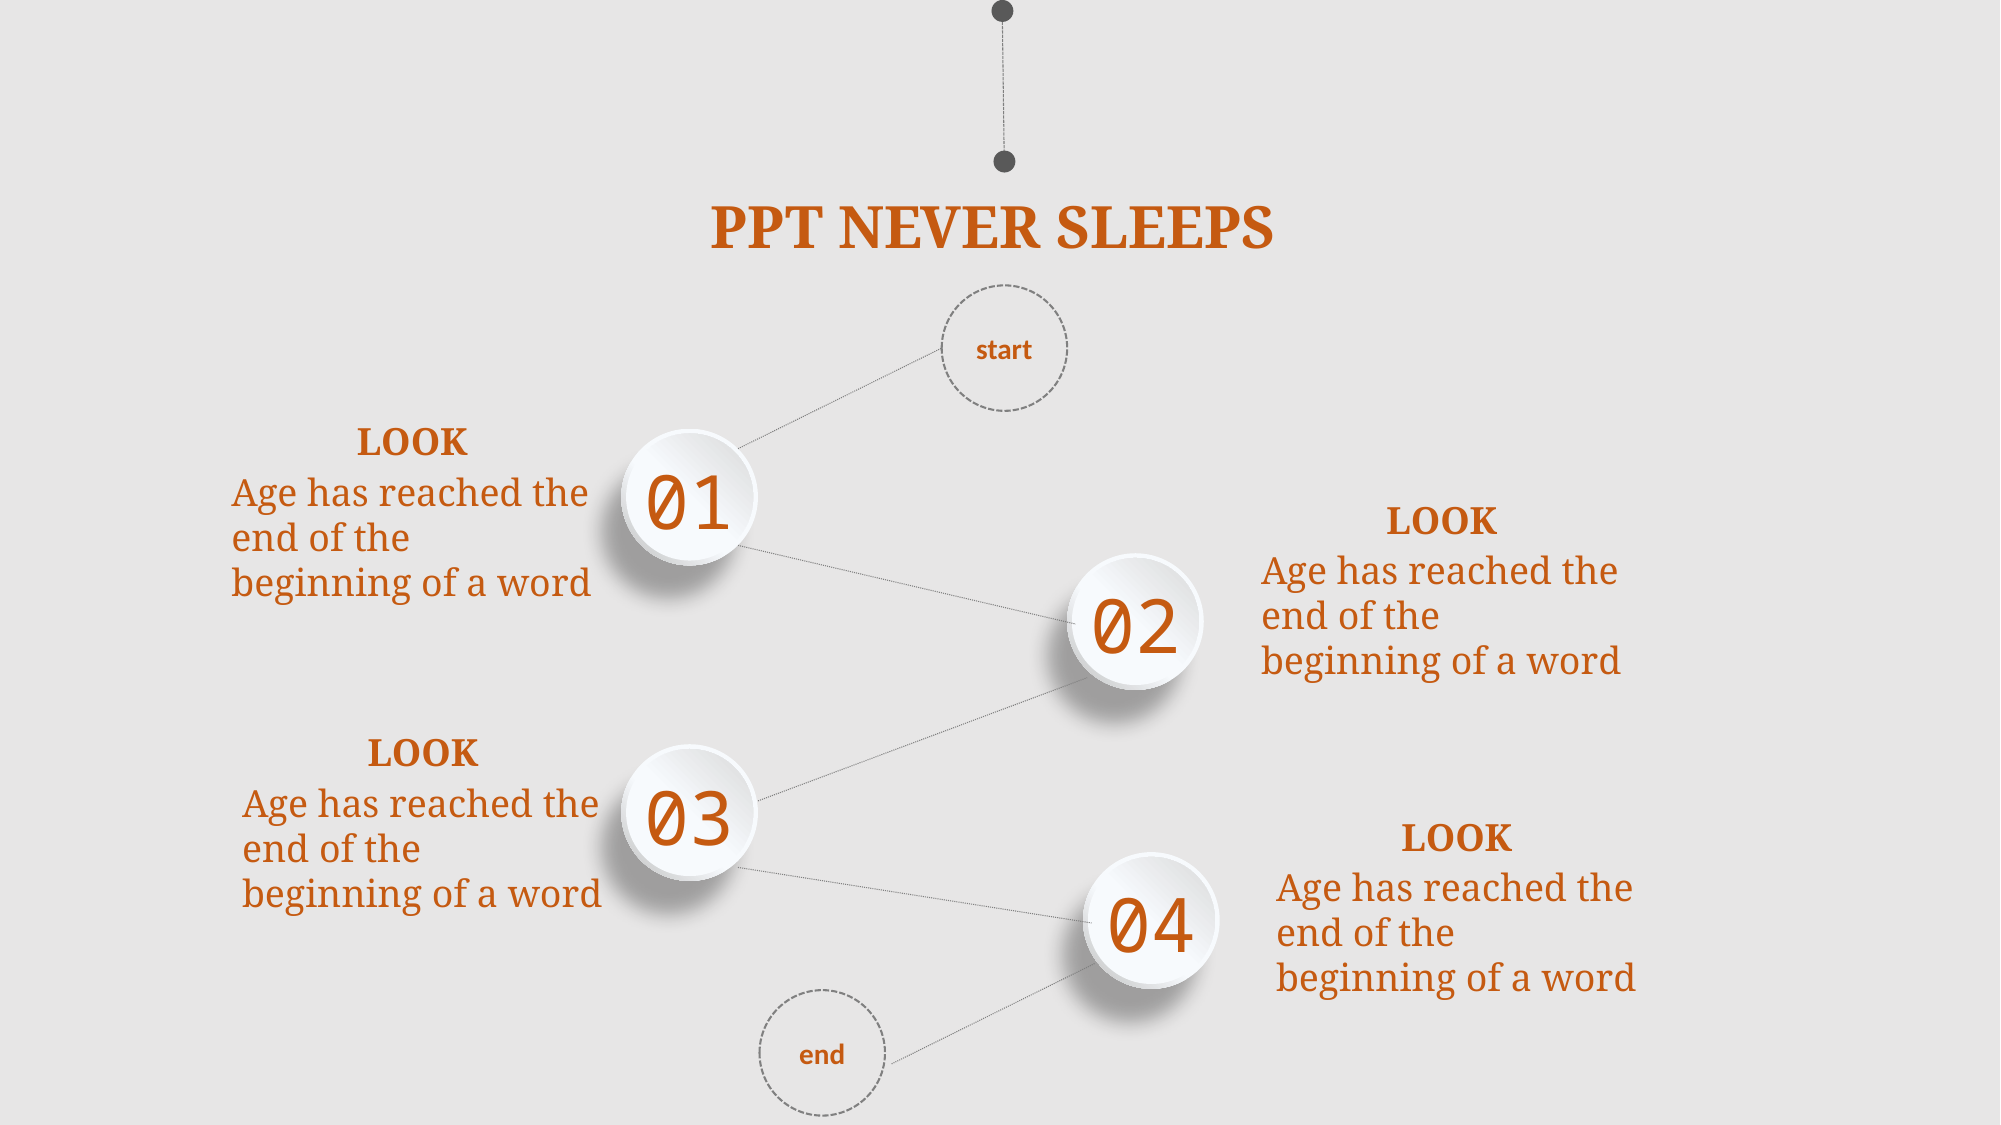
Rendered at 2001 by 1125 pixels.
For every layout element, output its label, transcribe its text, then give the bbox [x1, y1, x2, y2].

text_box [737, 348, 942, 449]
text_box LOOK [1386, 806, 1528, 856]
text_box end [758, 989, 887, 1117]
text_box LOOK [342, 410, 483, 461]
text_box Age has reached the end of the beginning of a word [227, 772, 619, 922]
text_box start [940, 284, 1069, 412]
text_box Age has reached the end of the beginning of a word [1246, 539, 1638, 690]
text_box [737, 867, 1086, 924]
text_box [740, 0, 1247, 269]
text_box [621, 428, 758, 566]
text_box LOOK [1371, 489, 1513, 539]
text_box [757, 677, 1088, 801]
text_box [737, 545, 1071, 625]
text_box LOOK [352, 721, 494, 772]
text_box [891, 963, 1096, 1064]
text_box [1083, 852, 1220, 989]
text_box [1067, 553, 1204, 690]
text_box Age has reached the end of the beginning of a word [1261, 856, 1653, 1007]
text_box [621, 744, 758, 881]
text_box Age has reached the end of the beginning of a word [216, 461, 608, 612]
